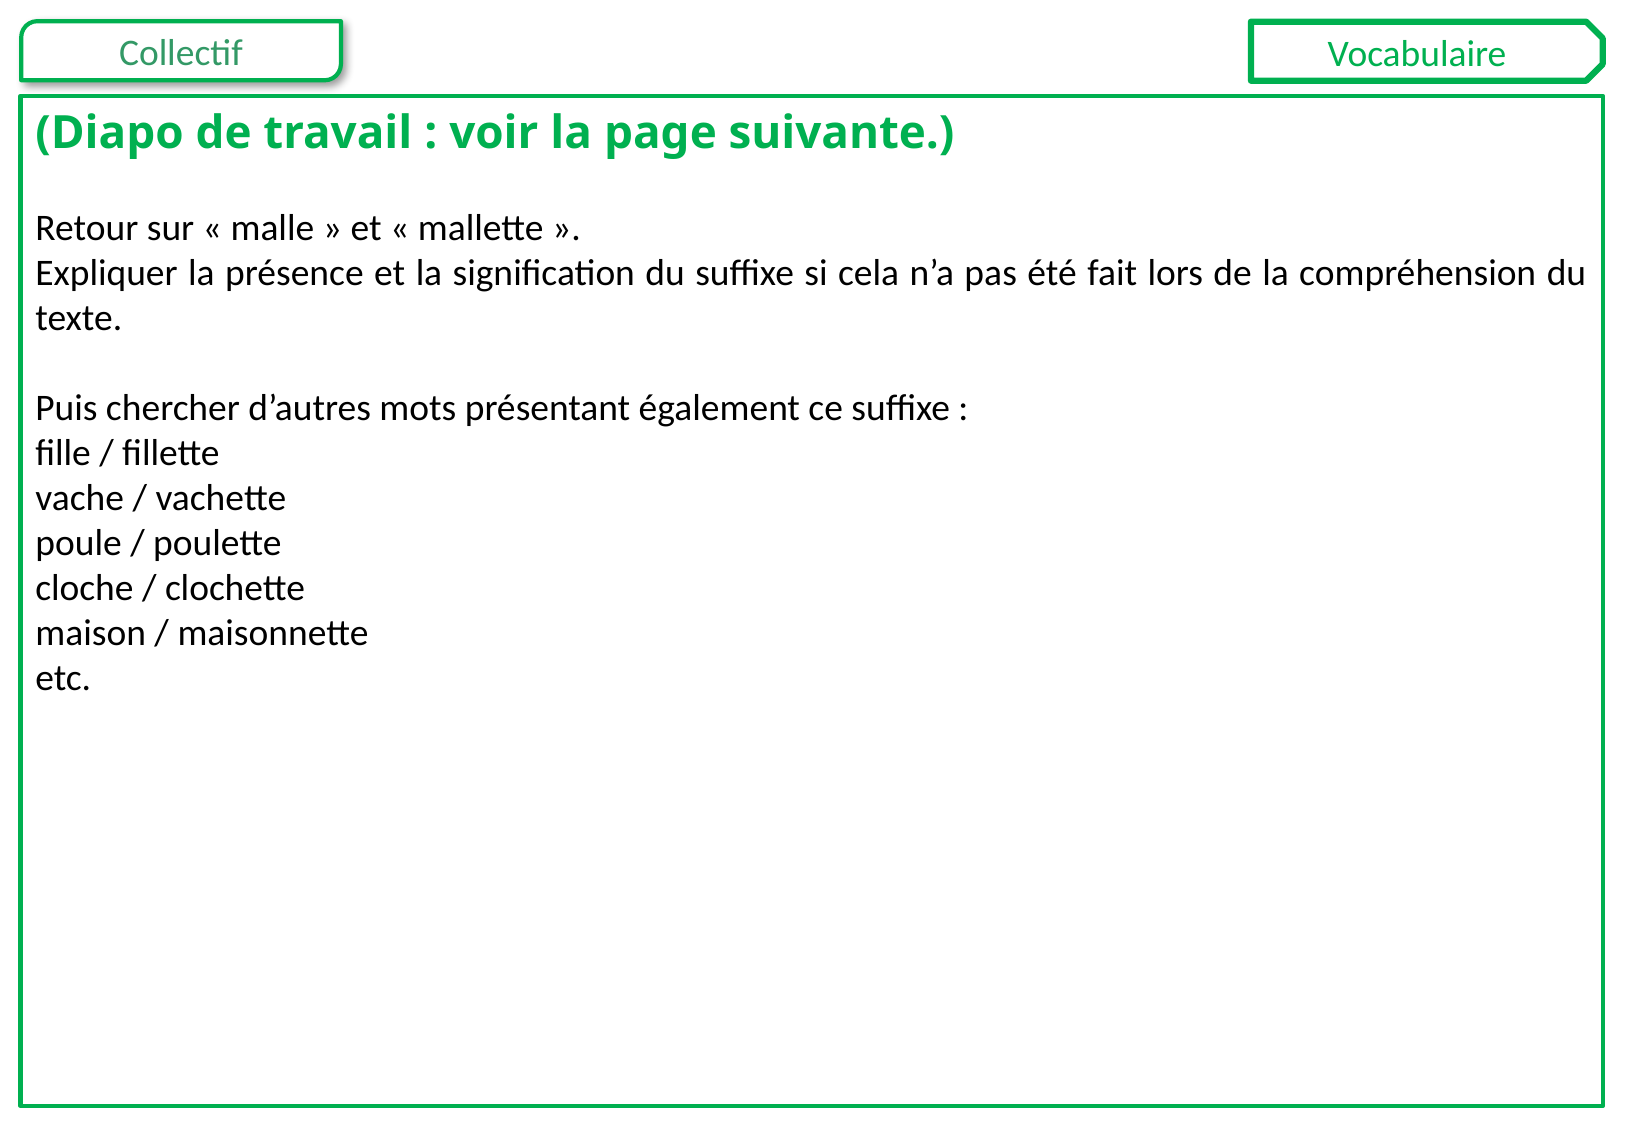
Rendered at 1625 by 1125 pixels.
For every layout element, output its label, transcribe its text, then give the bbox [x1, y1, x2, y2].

list Vocabulaire [1250, 21, 1584, 81]
list (Diapo de travail : voir la page suivante.) Retour sur « malle » et « mallette ». Expliquer la présence et la signification du suffixe si cela n’a pas été fait lors de la compréhension du texte. Puis chercher d’autres mots présentant également ce suffixe : fille / fillette vache / vachette poule / poulette cloche / clochette maison / maisonnette etc. [18, 94, 1605, 1108]
